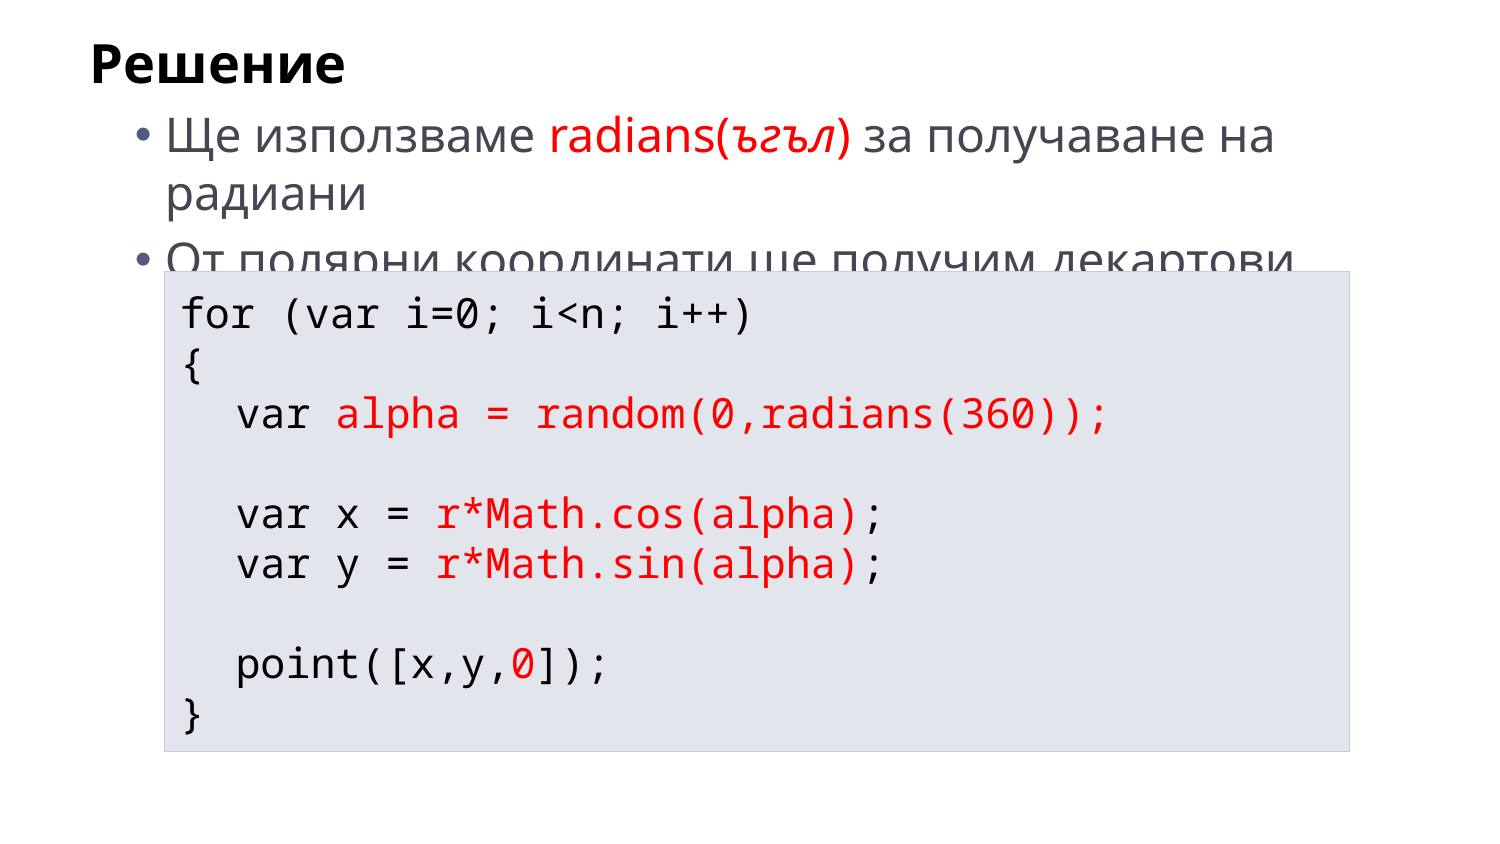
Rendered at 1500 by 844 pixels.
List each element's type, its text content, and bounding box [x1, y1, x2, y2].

list Решение Ще използваме radians(ъгъл) за получаване на радиани От полярни координати ще получим декартови [75, 21, 1475, 835]
text_box for (var i=0; i<n; i++) { var alpha = random(0,radians(360)); var x = r*Math.cos(alpha); var y = r*Math.sin(alpha); point([x,y,0]); } [164, 271, 1350, 752]
